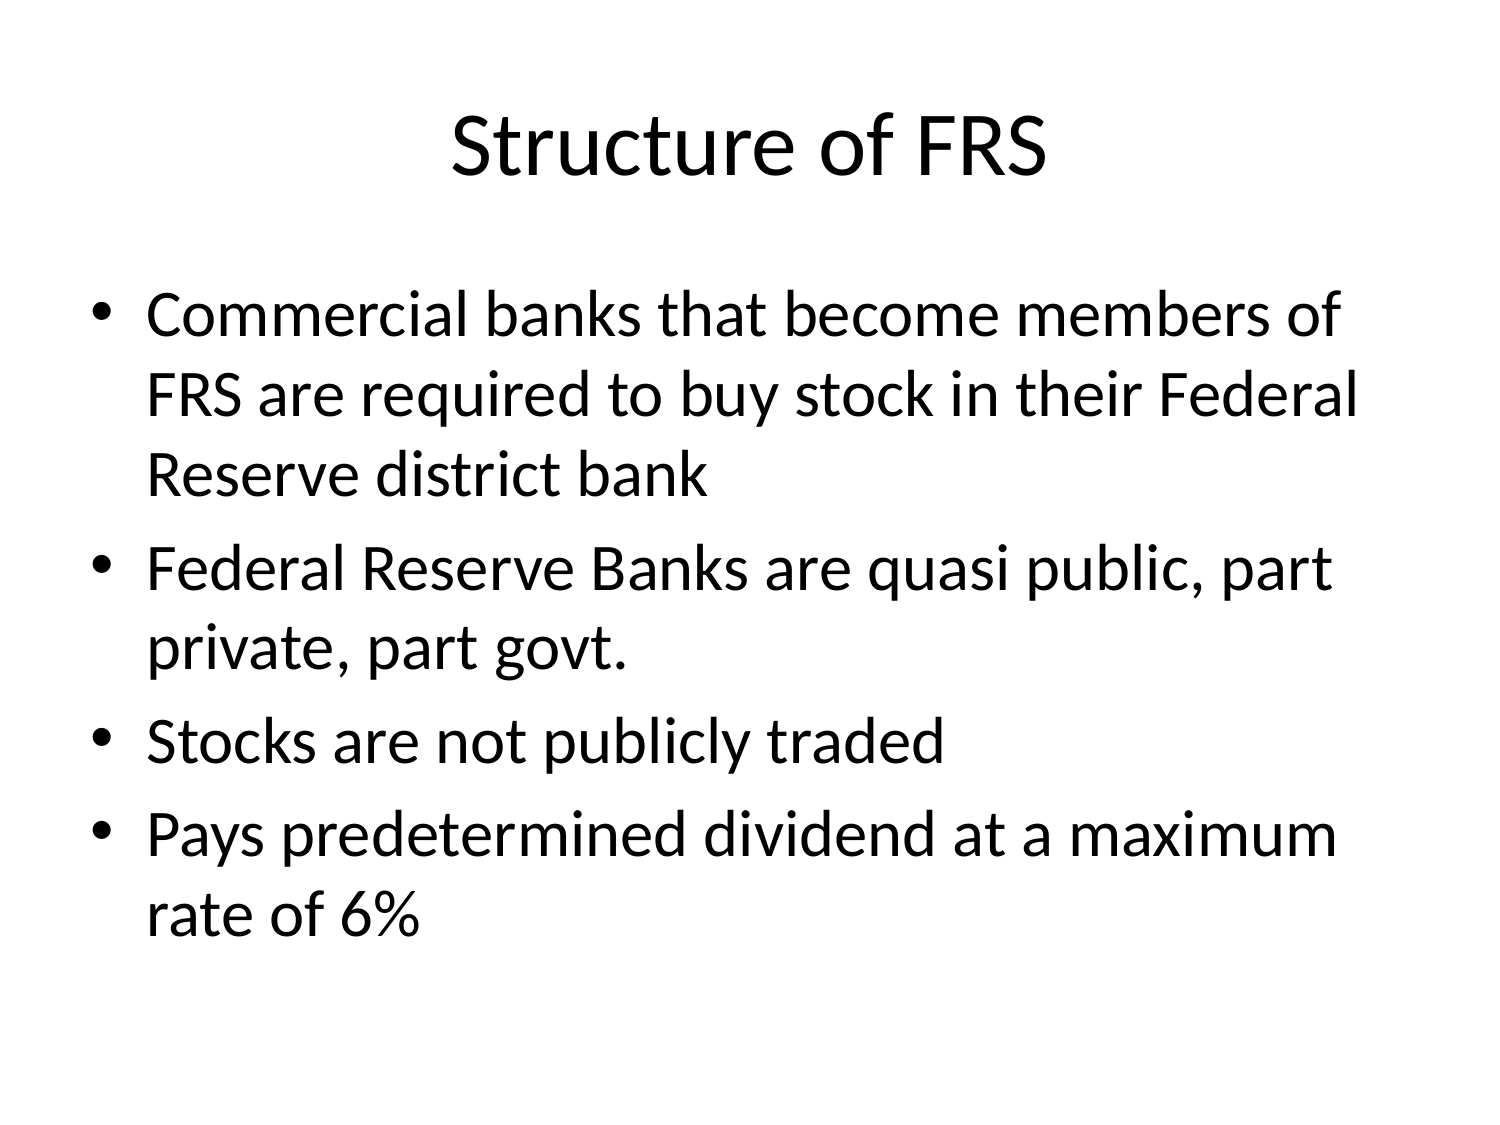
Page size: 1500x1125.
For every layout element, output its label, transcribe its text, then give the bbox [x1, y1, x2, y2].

list Commercial banks that become members of FRS are required to buy stock in their Federal Reserve district bank Federal Reserve Banks are quasi public, part private, part govt. Stocks are not publicly traded Pays predetermined dividend at a maximum rate of 6% [75, 262, 1425, 1005]
title Structure of FRS [75, 45, 1425, 233]
